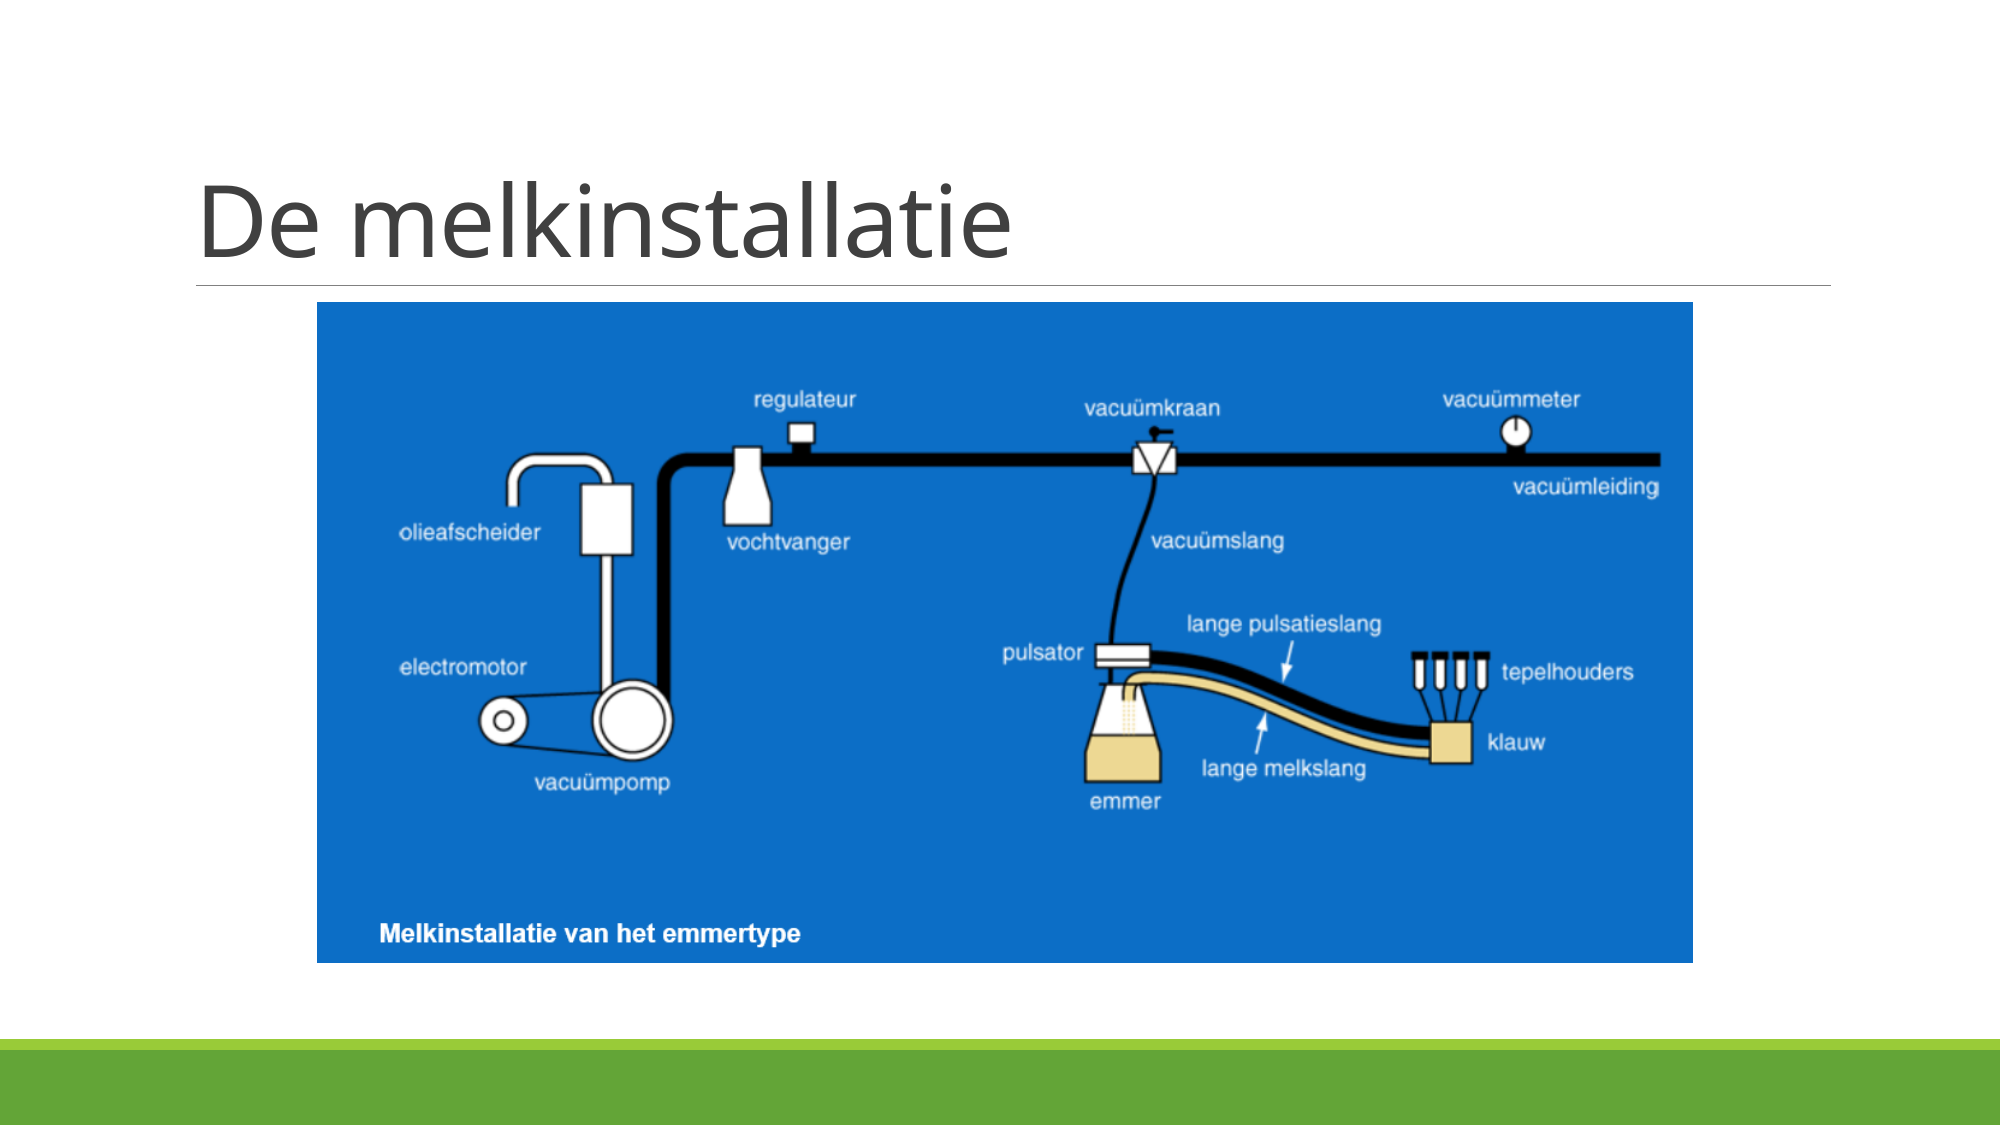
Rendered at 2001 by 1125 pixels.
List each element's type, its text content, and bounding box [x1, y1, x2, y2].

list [316, 302, 1693, 964]
title De melkinstallatie [180, 47, 1830, 285]
